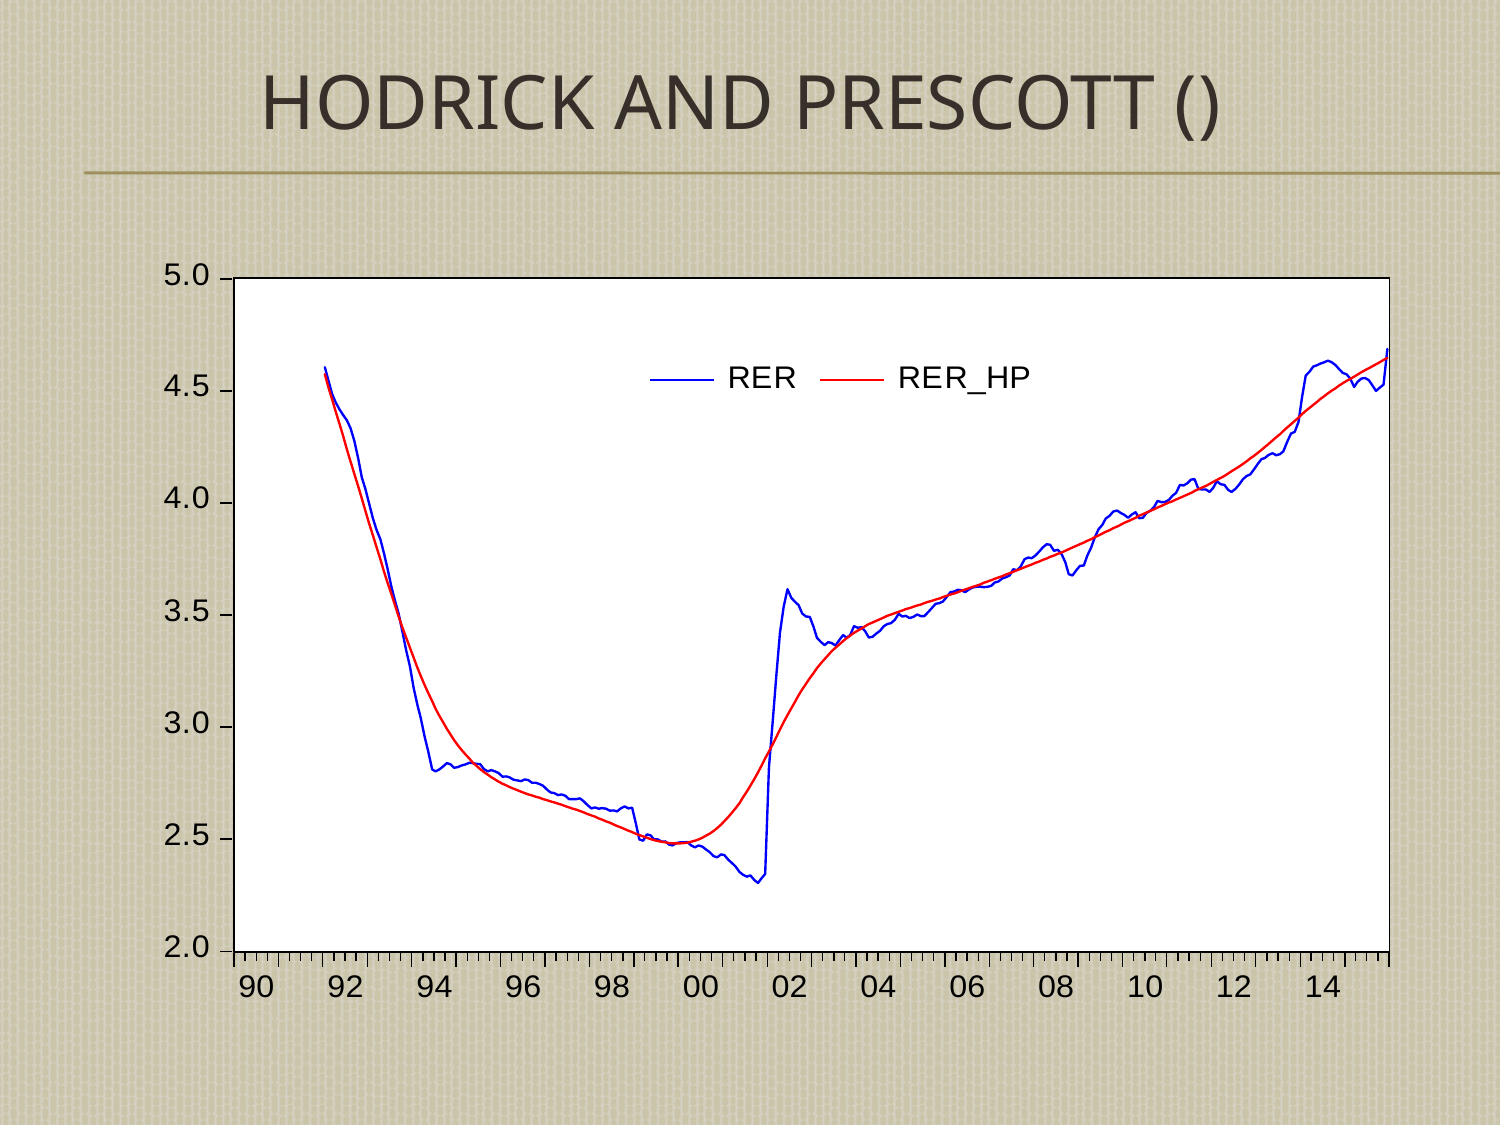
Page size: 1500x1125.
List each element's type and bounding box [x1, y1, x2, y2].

picture [163, 257, 1395, 1009]
